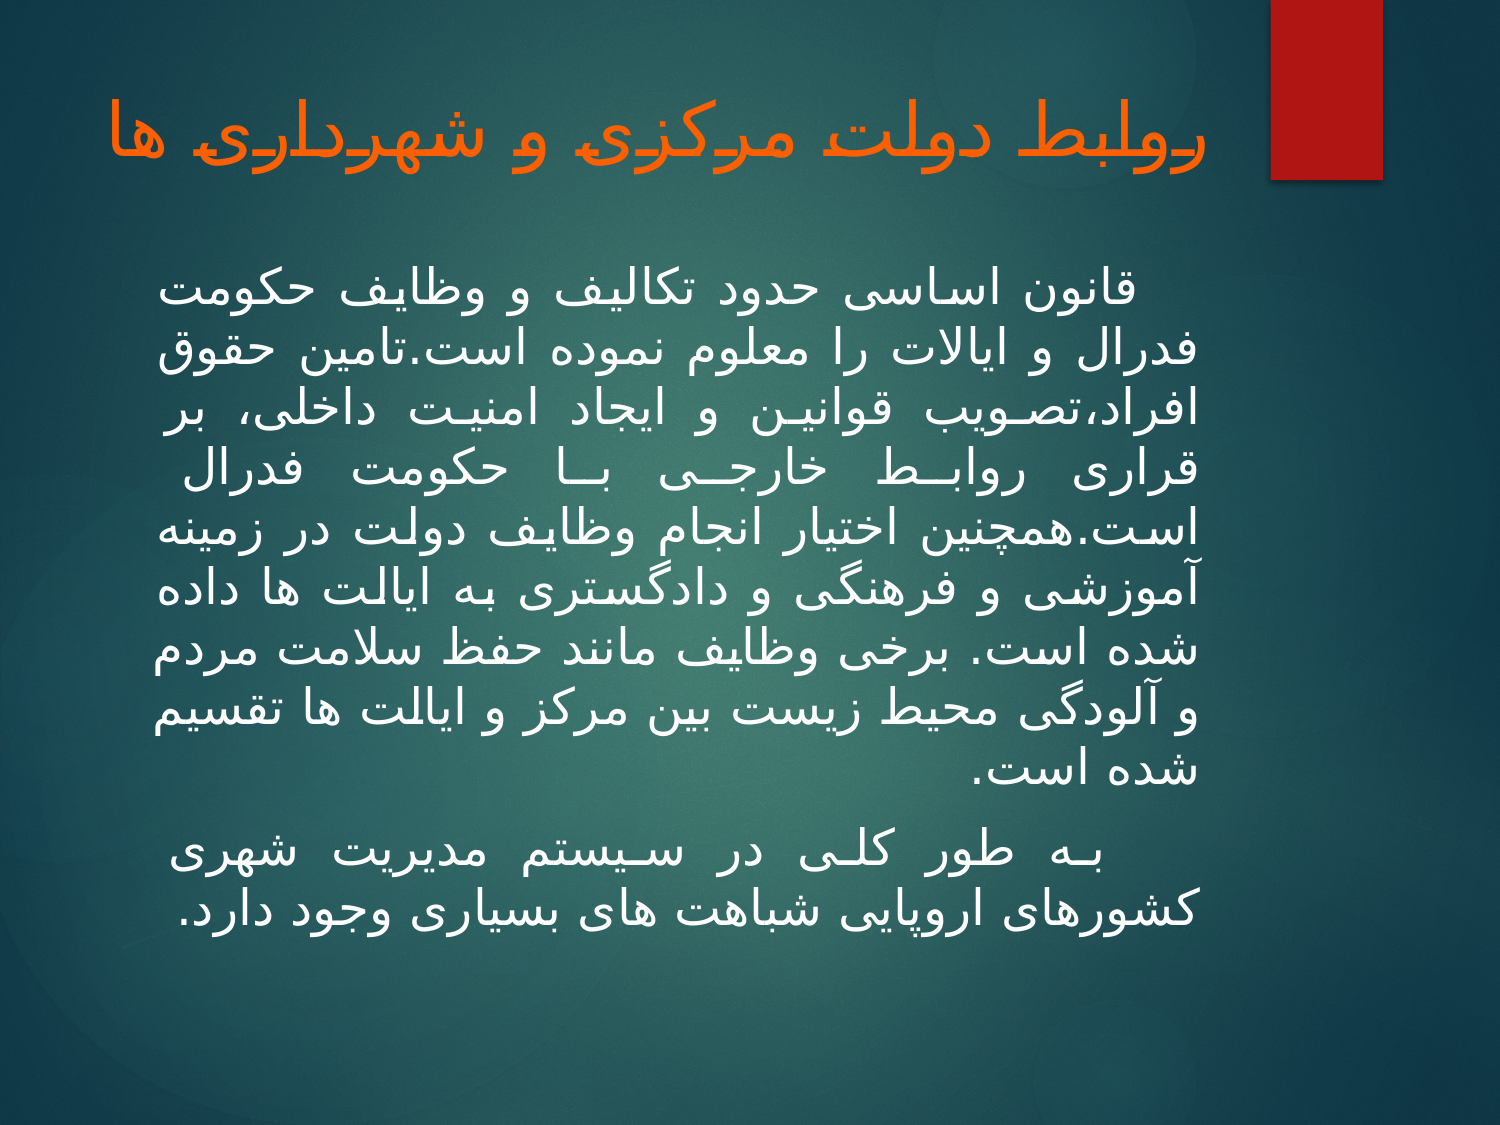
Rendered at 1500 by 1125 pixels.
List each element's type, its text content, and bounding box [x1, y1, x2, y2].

list قانون اساسی حدود تکالیف و وظایف حکومت فدرال و ایالات را معلوم نموده است.تامین حقوق افراد،تصویب قوانین و ایجاد امنیت داخلی، بر قراری روابط خارجی با حکومت فدرال است.همچنین اختیار انجام وظایف دولت در زمینه آموزشی و فرهنگی و دادگستری به ایالت ها داده شده است. برخی وظایف مانند حفظ سلامت مردم و آلودگی محیط زیست بین مرکز و ایالت ها تقسیم شده است. به طور کلی در سیستم مدیریت شهری کشورهای اروپایی شباهت های بسیاری وجود دارد. [137, 247, 1239, 936]
title روابط دولت مرکزی و شهرداری ها [79, 74, 1237, 304]
